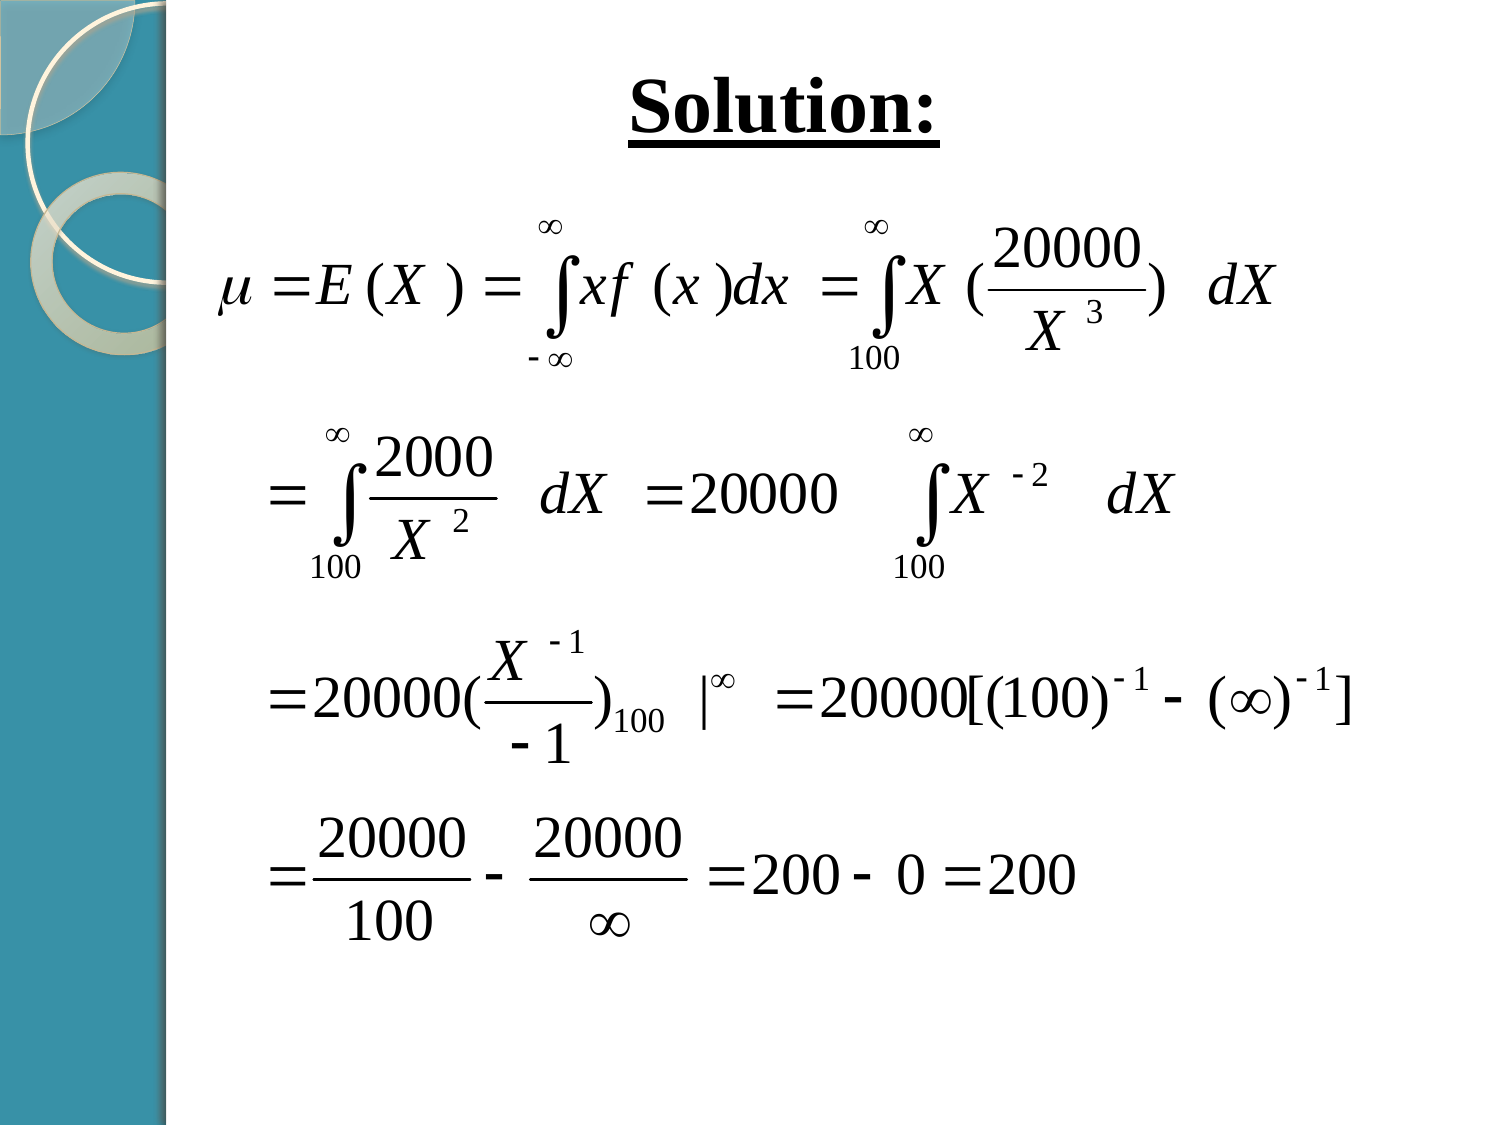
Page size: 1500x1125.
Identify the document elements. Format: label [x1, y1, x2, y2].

text_box [0, 58, 1500, 1000]
